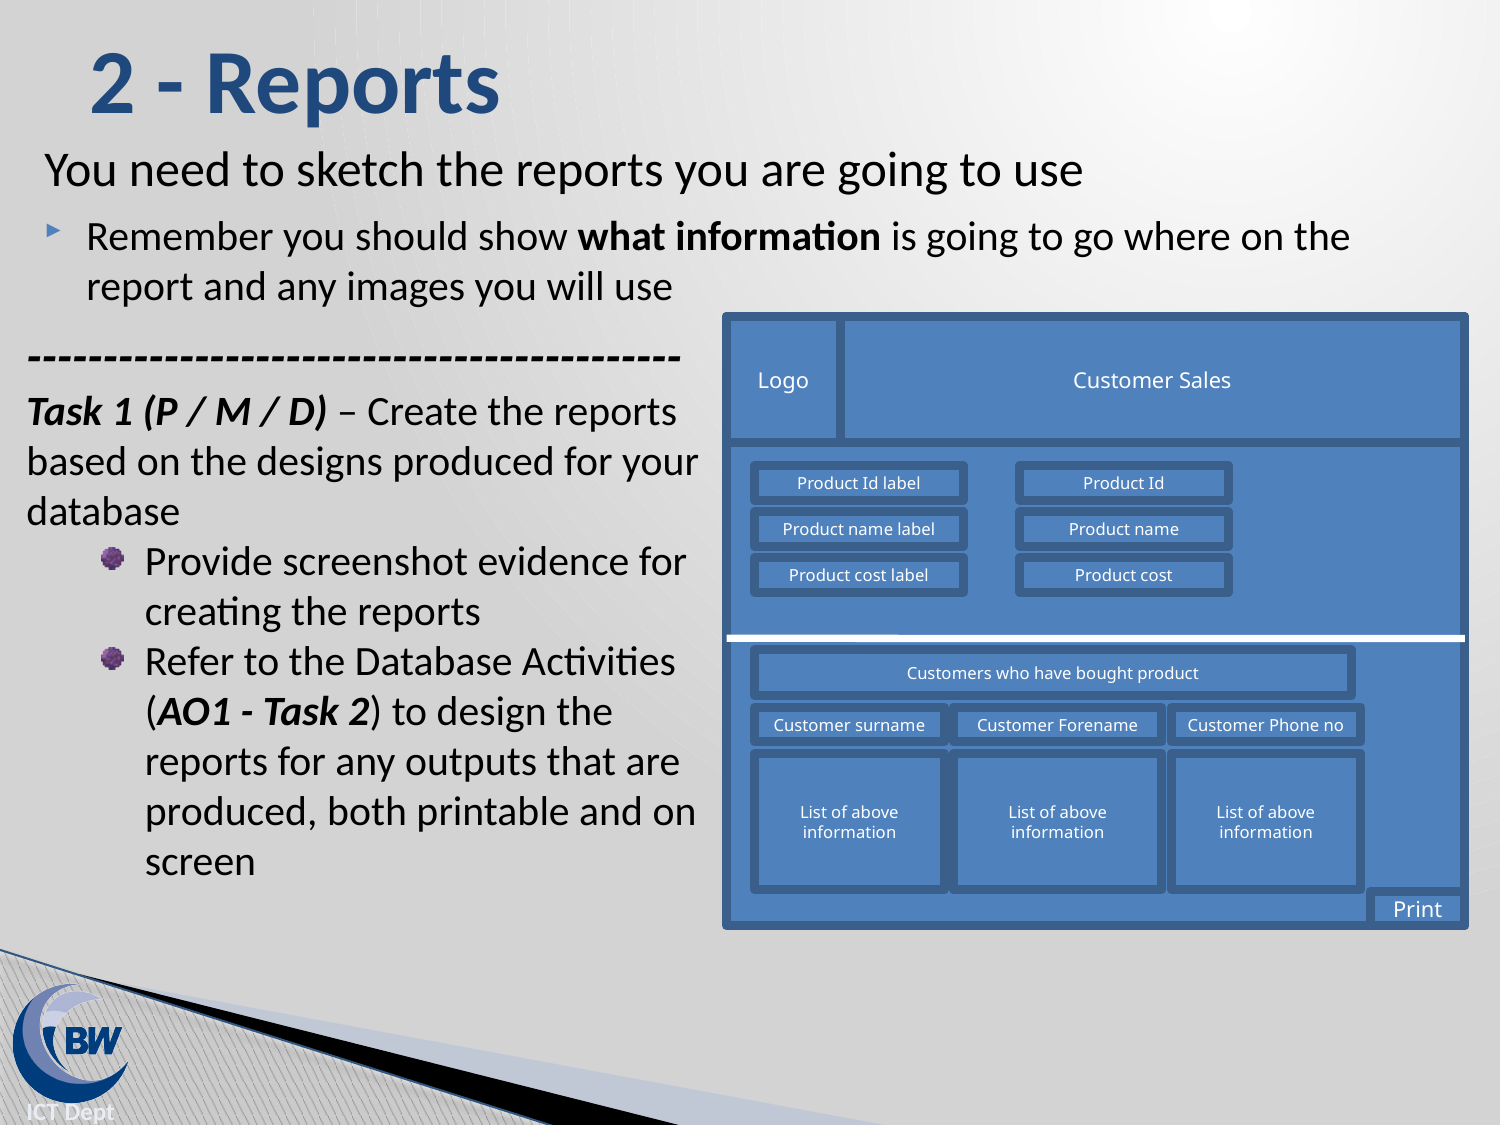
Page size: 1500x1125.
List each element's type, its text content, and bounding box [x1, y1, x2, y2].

text_box ------------------------------------------- Task 1 (P / M / D) – Create the reports based on the designs produced for your database Provide screenshot evidence for creating the reports Refer to the Database Activities (AO1 - Task 2) to design the reports for any outputs that are produced, both printable and on screen [11, 316, 715, 892]
picture [0, 972, 141, 1114]
title 2 - Reports [75, 0, 1425, 155]
picture [101, 547, 124, 570]
picture [101, 647, 124, 670]
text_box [726, 316, 1466, 927]
list You need to sketch the reports you are going to use Remember you should show what information is going to go where on the report and any images you will use [11, 128, 1477, 563]
